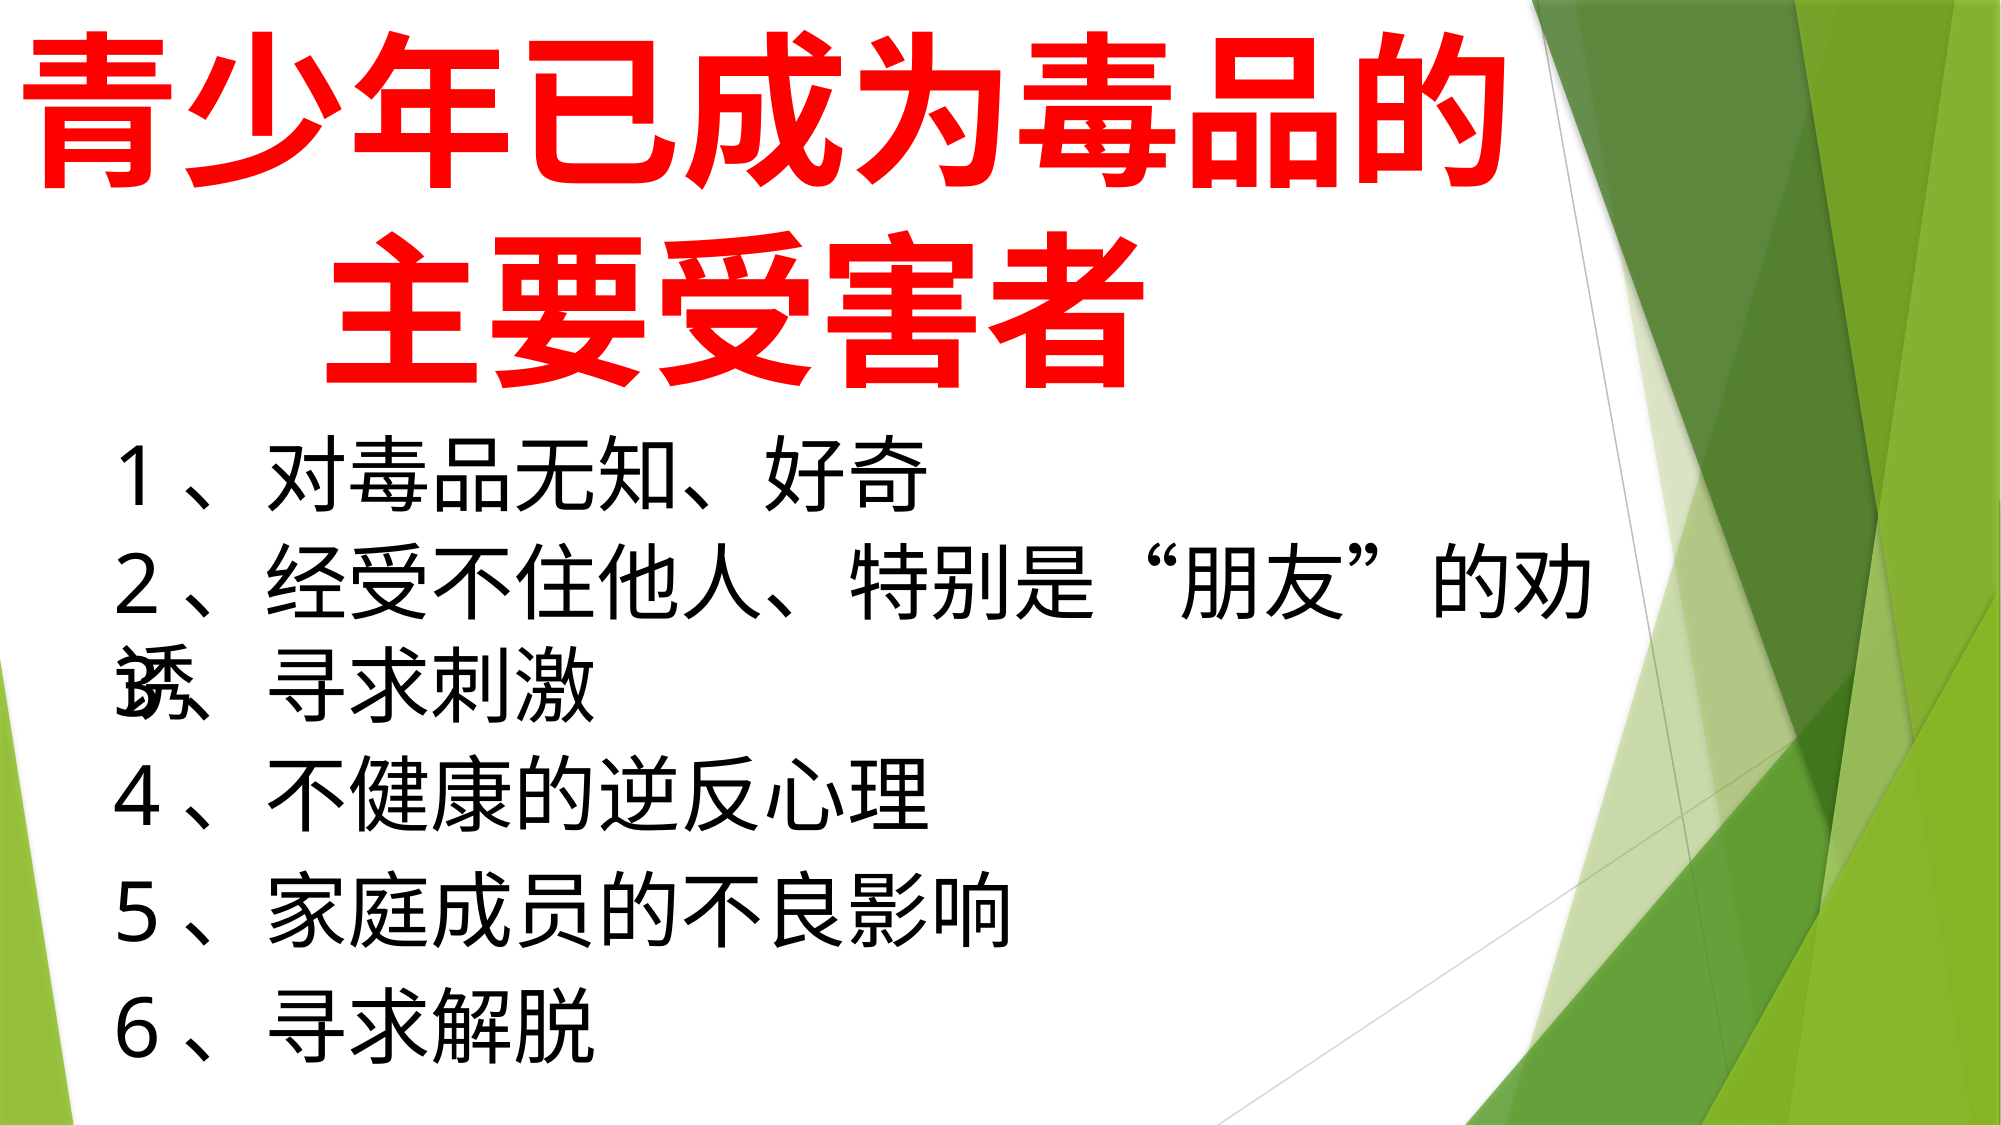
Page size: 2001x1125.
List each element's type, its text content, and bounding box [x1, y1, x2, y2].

text_box 1、对毒品无知、好奇 [98, 414, 1403, 523]
text_box 4、不健康的逆反心理 [98, 734, 1392, 850]
text_box 2、经受不住他人、特别是“朋友”的劝诱 [98, 523, 1689, 738]
text_box 青少年已成为毒品的 主要受害者 [0, 0, 1564, 415]
text_box 6、寻求解脱 [98, 966, 996, 1082]
text_box 5、家庭成员的不良影响 [98, 850, 1226, 966]
text_box 3、寻求刺激 [98, 625, 1063, 734]
